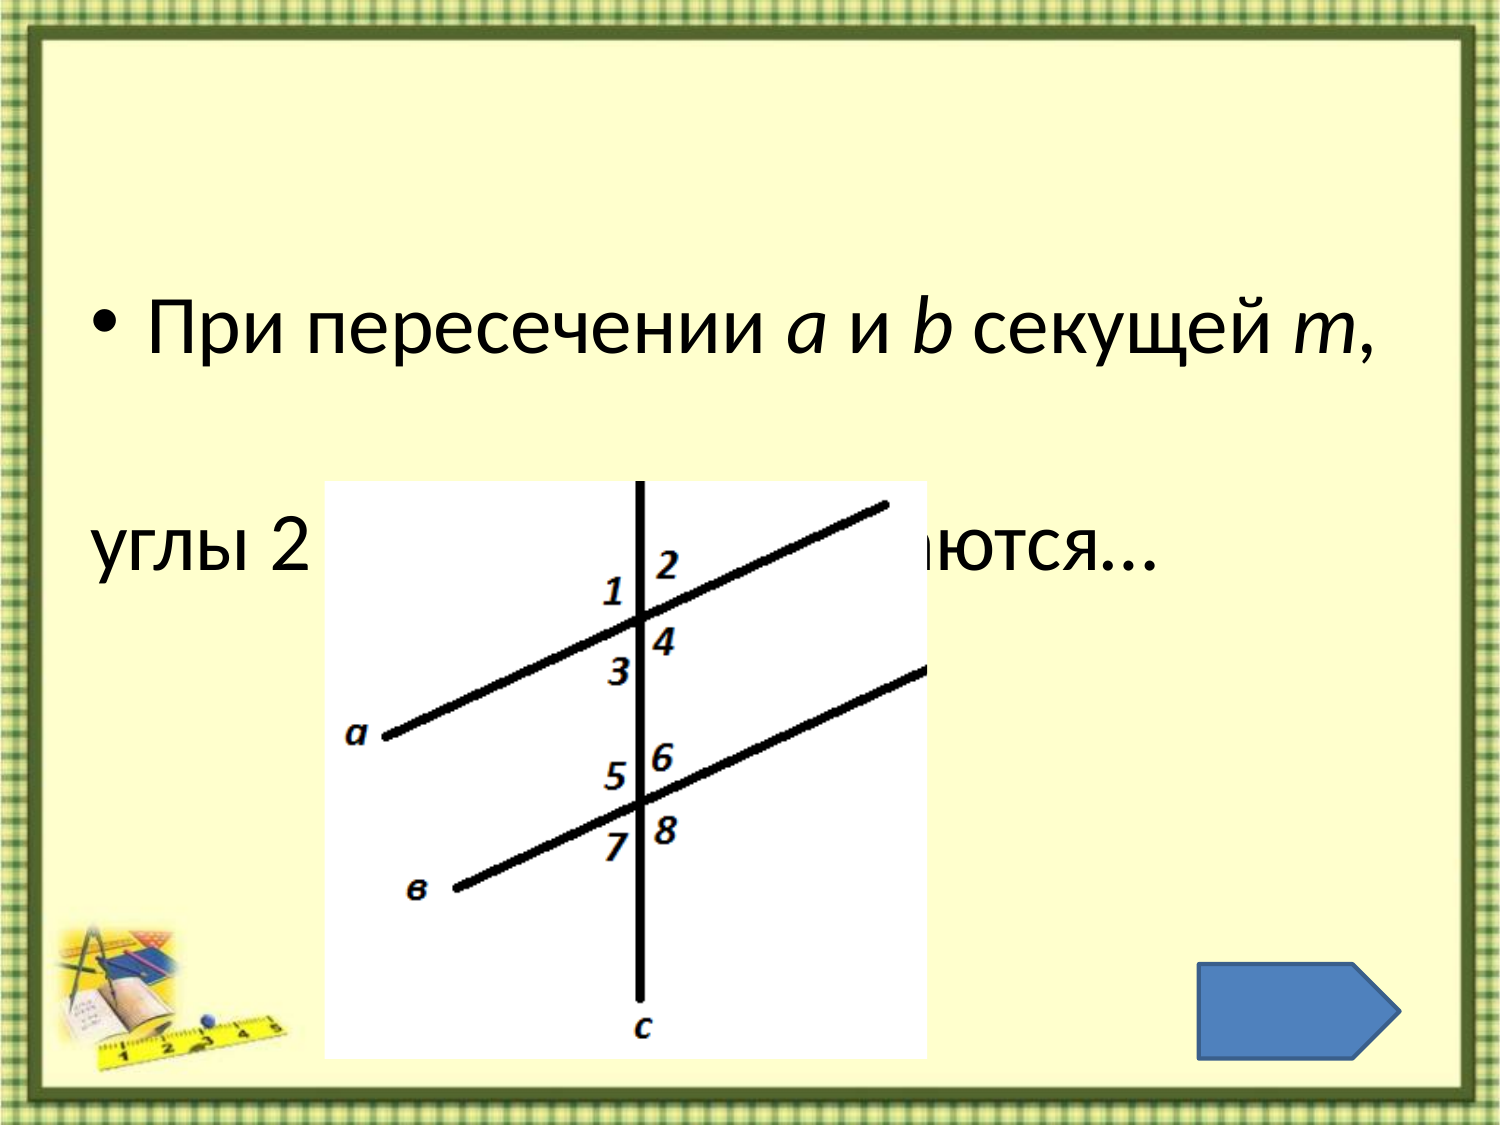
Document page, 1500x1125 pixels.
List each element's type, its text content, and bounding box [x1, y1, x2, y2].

picture [0, 0, 1500, 1125]
text_box [1196, 961, 1402, 1061]
list При пересечении a и b секущей m, углы 2 и 8, 1 и 7 называются… [75, 262, 1425, 1005]
